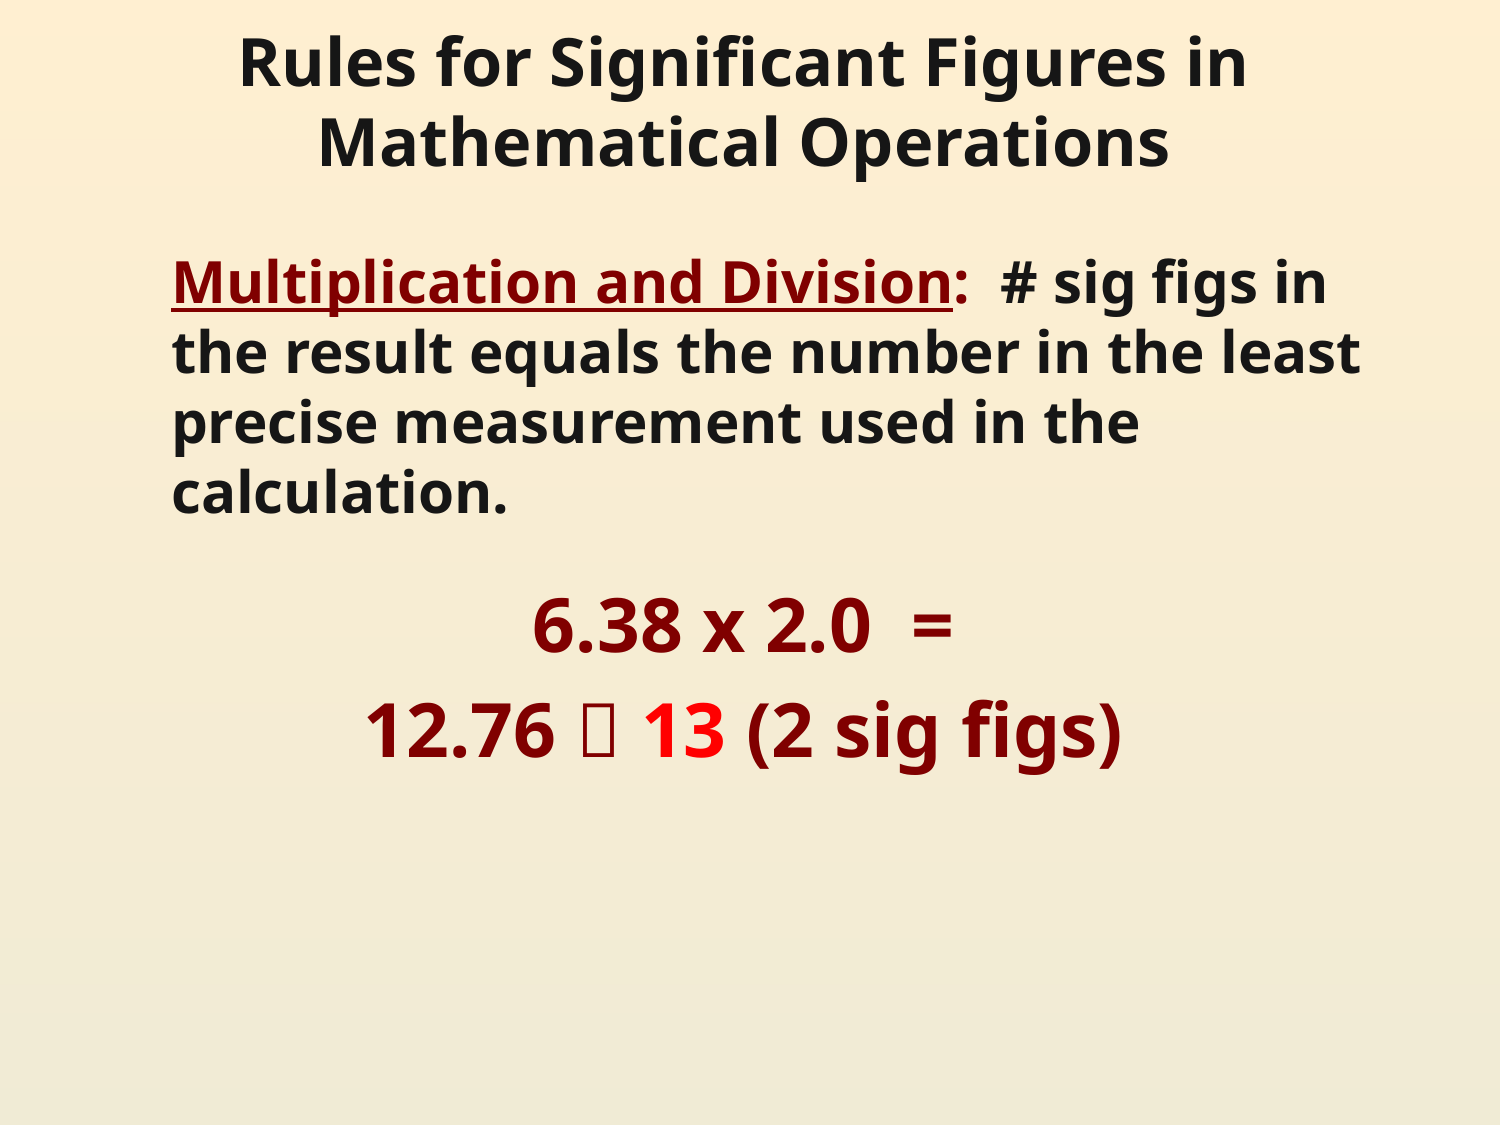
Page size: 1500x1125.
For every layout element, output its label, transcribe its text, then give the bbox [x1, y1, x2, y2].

title Rules for Significant Figures in Mathematical Operations [99, 0, 1388, 188]
list Multiplication and Division: # sig figs in the result equals the number in the least precise measurement used in the calculation. 6.38 x 2.0 = 12.76  13 (2 sig figs) [99, 236, 1388, 926]
